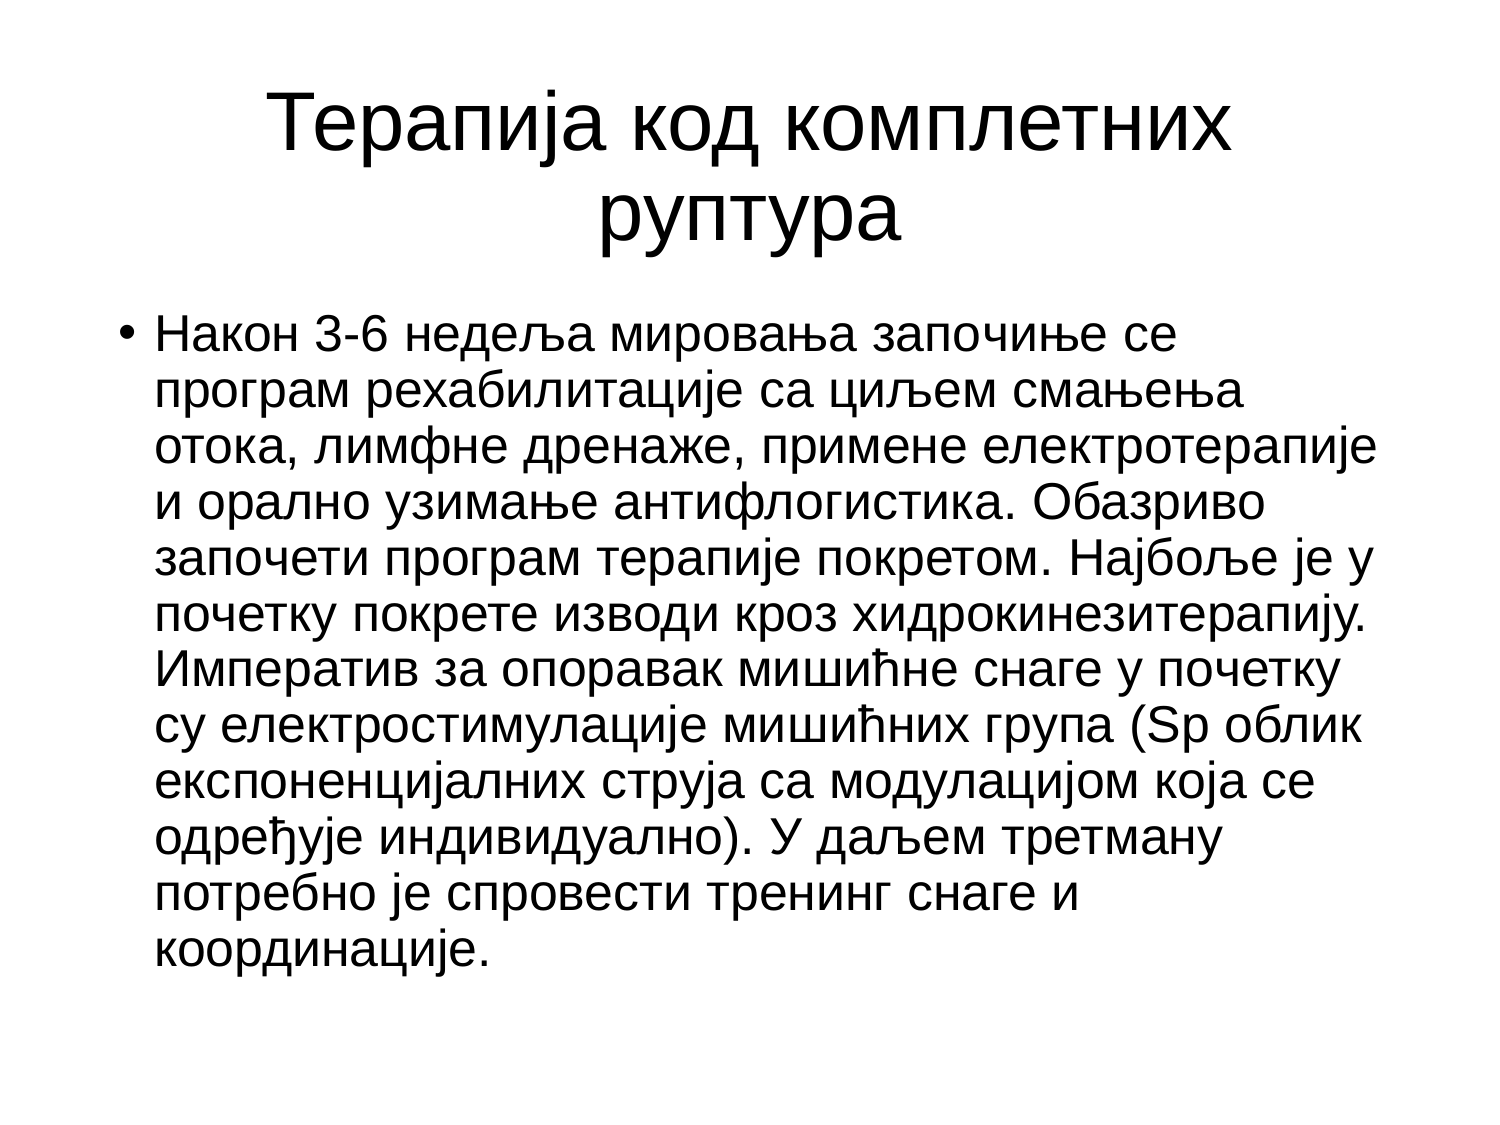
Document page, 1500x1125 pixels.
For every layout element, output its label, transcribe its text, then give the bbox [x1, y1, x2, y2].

list Након 3-6 недеља мировања започиње се програм рехабилитације са циљем смањења отока, лимфне дренаже, примене електротерапије и орално узимање антифлогистика. Обазриво започети програм терапије покретом. Најбоље је у почетку покрете изводи кроз хидрокинезитерапију. Императив за опоравак мишићне снаге у почетку су електростимулације мишићних група (Sp облик експоненцијалних струја са модулацијом која се одређује индивидуално). У даљем третману потребно је спровести тренинг снаге и координације. [103, 299, 1397, 1014]
title Терапија код комплетних руптура [103, 59, 1397, 278]
